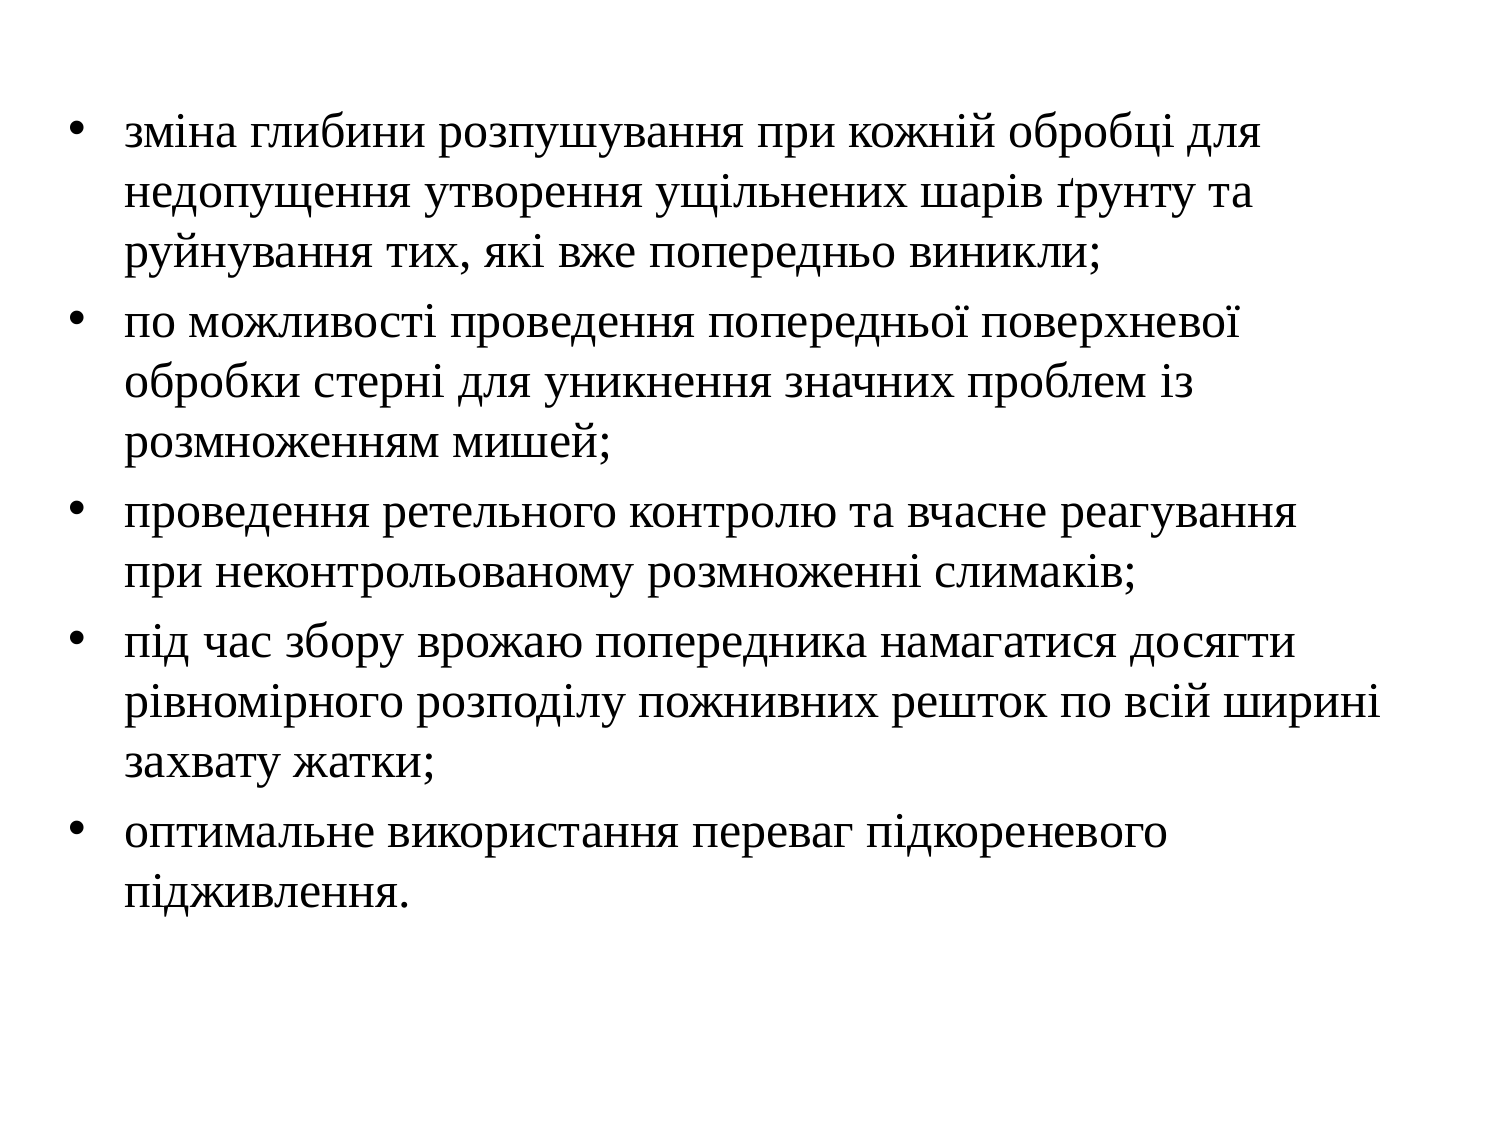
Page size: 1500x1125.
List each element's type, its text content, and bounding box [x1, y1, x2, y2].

list зміна глибини розпушування при кожній обробці для недопущення утворення ущільнених шарів ґрунту та руйнування тих, які вже попередньо виникли; по можливості проведення попередньої поверхневої обробки стерні для уникнення значних проблем із розмноженням мишей; проведення ретельного контролю та вчасне реагування при неконтрольованому розмноженні слимаків; під час збору врожаю попередника намагатися досягти рівномірного розподілу пожнивних решток по всій ширині захвату жатки; оптимальне використання переваг підкореневого підживлення. [52, 89, 1404, 1000]
